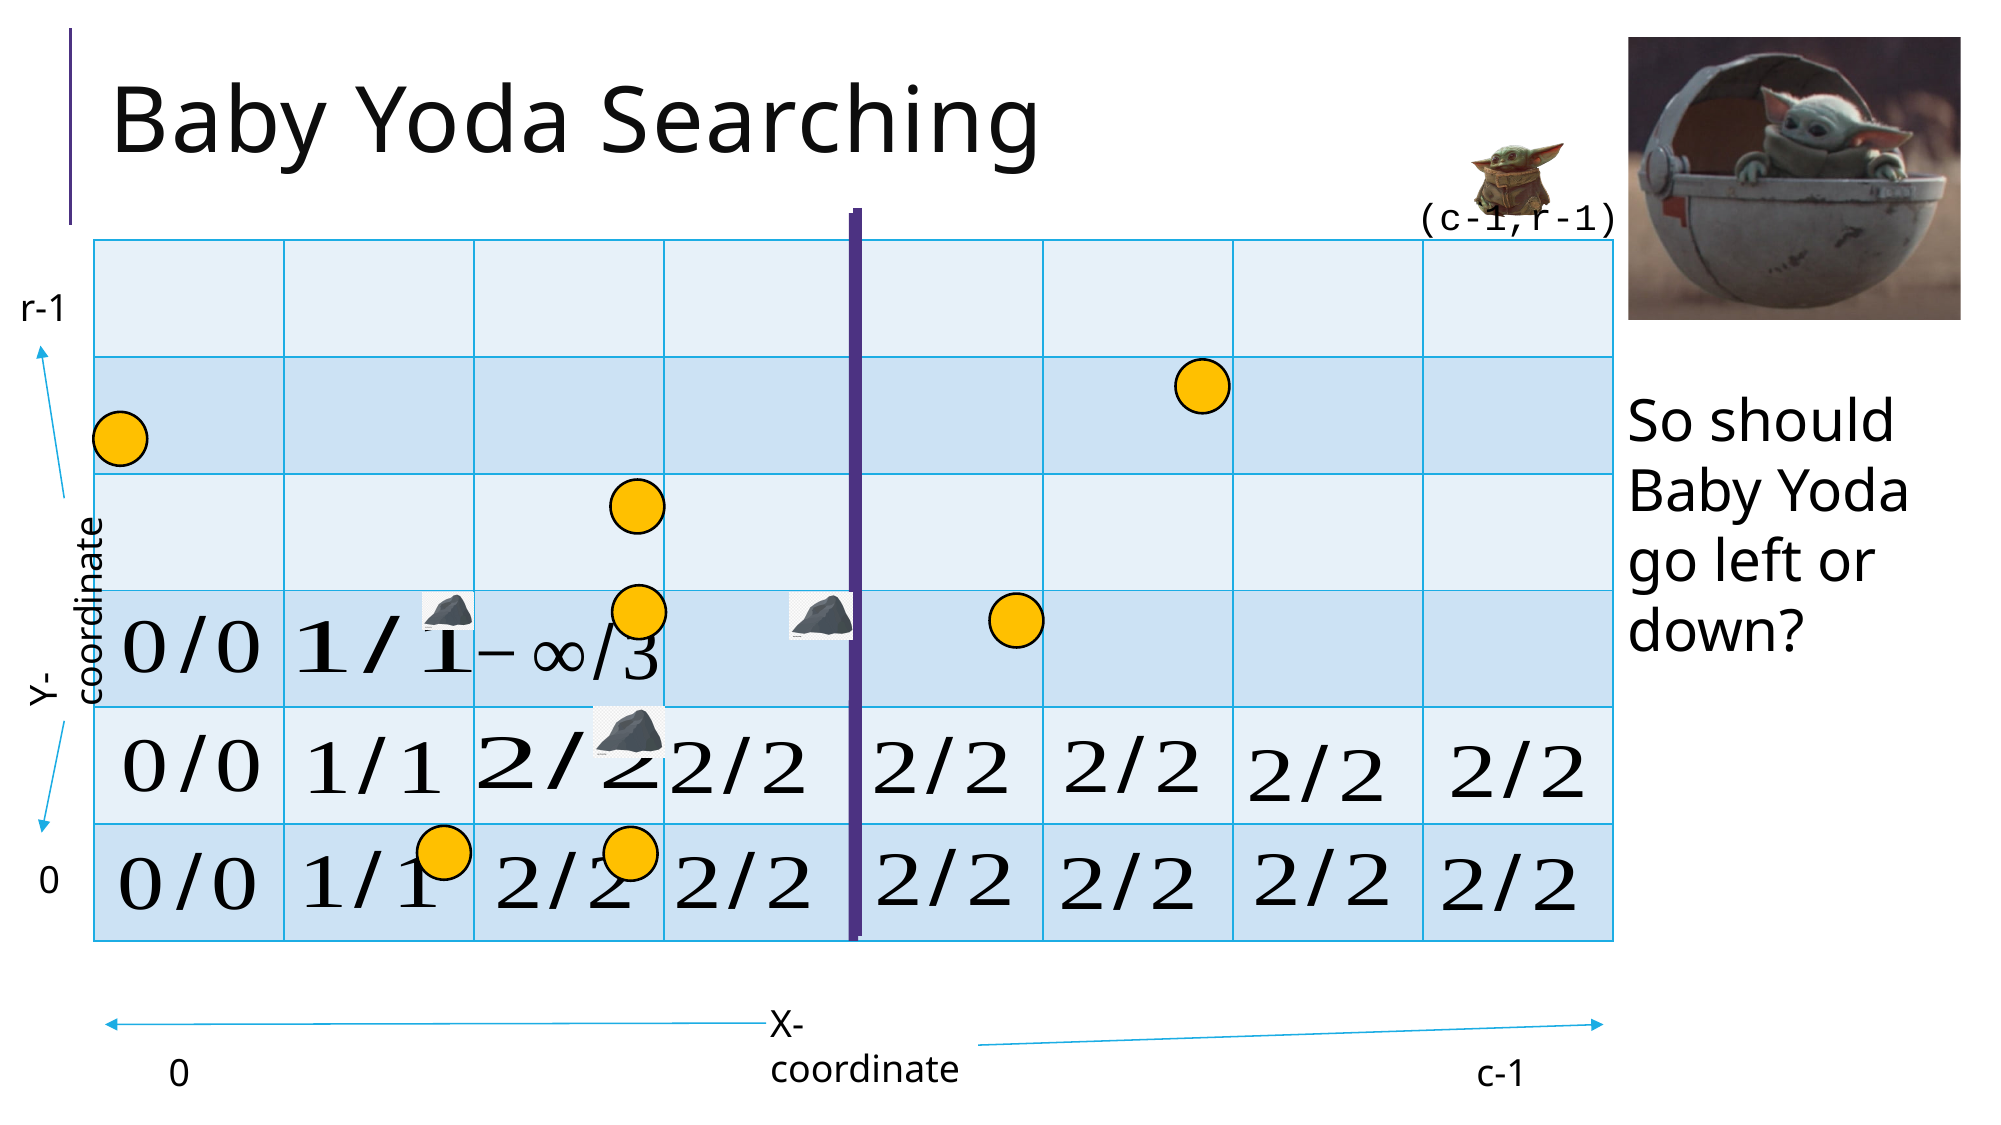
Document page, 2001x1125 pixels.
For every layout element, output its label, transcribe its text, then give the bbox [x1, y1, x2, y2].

text_box Y-coordinate [11, 498, 117, 721]
picture [789, 592, 855, 640]
text_box [92, 410, 149, 468]
text_box r-1 [5, 277, 108, 337]
text_box c-1 [1461, 1041, 1565, 1102]
text_box (c-1,r-1) [1573, 185, 1621, 245]
text_box 0 [23, 848, 94, 909]
text_box [1174, 358, 1231, 415]
text_box [609, 478, 666, 535]
text_box X-coordinate [755, 992, 979, 1098]
picture [593, 706, 665, 758]
text_box [415, 824, 473, 882]
picture [1457, 120, 1575, 237]
text_box So should Baby Yoda go left or down? [1612, 375, 1981, 671]
text_box [988, 592, 1045, 649]
text_box [602, 825, 659, 883]
text_box (c-1,r-1) [1402, 185, 1458, 245]
picture [1628, 37, 1962, 320]
picture [421, 592, 475, 631]
text_box [610, 583, 668, 641]
text_box 0 [153, 1041, 224, 1102]
title Baby Yoda Searching [94, 43, 1621, 210]
